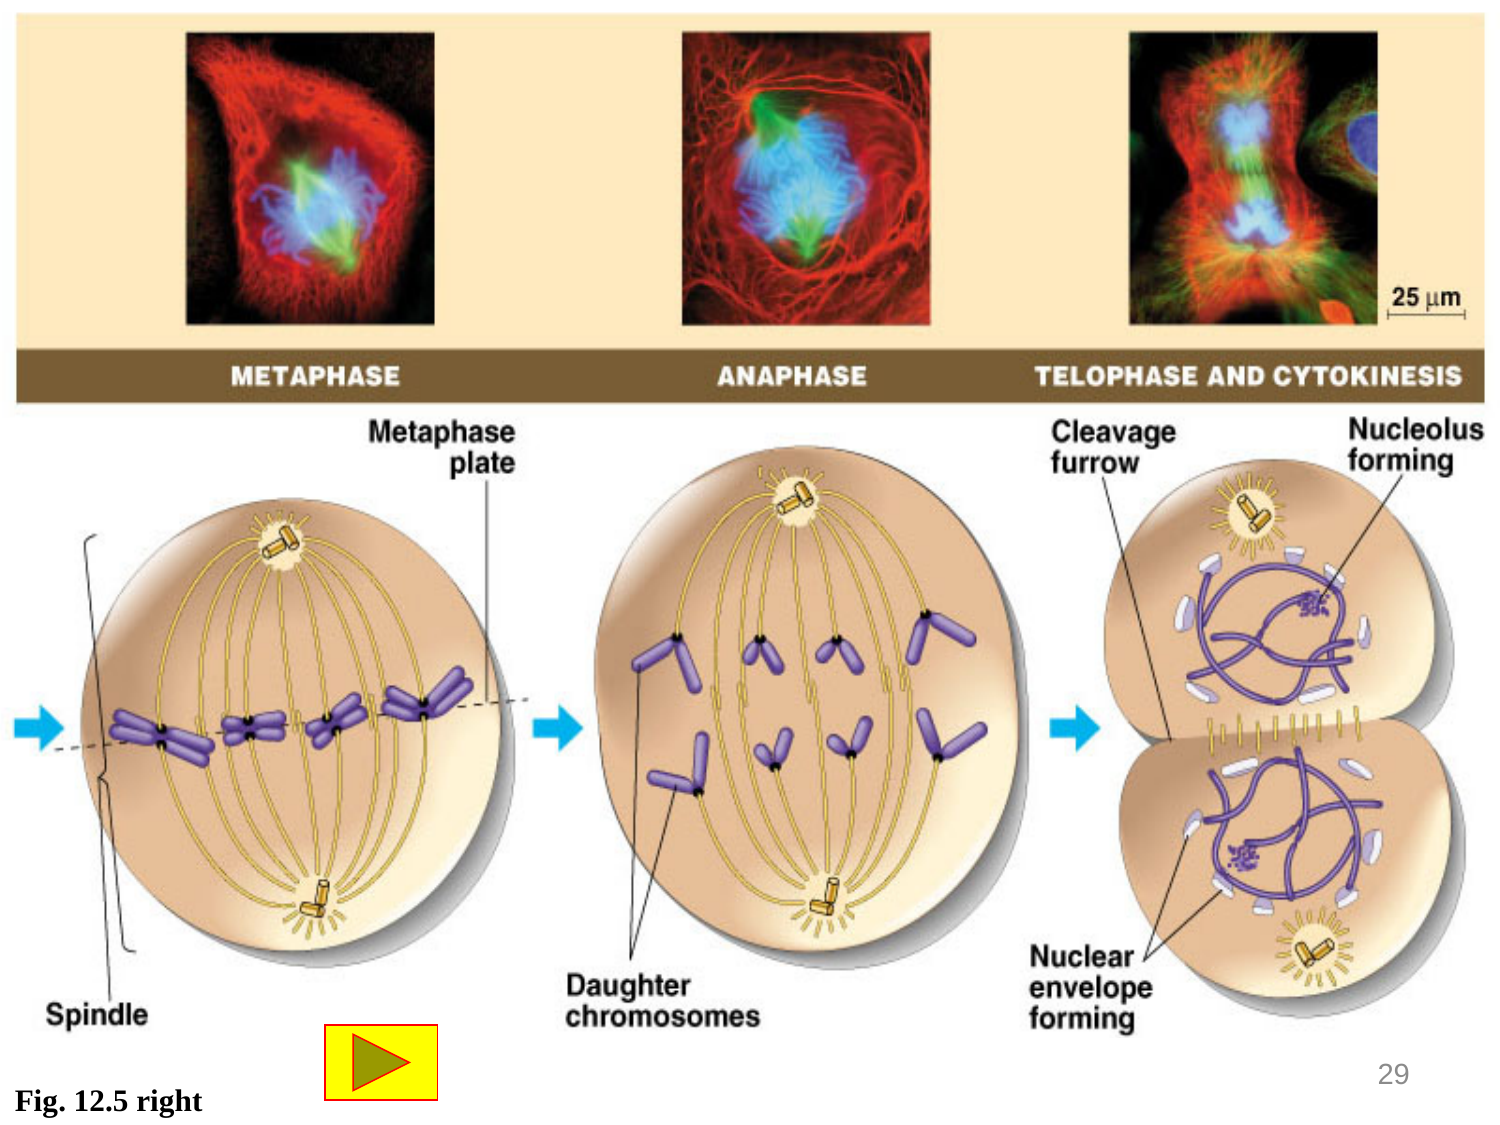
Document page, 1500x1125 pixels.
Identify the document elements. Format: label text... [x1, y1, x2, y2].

slide_number 29 [1074, 1046, 1425, 1103]
text_box [324, 1046, 438, 1100]
picture [0, 0, 1500, 1038]
text_box Fig. 12.5 right [0, 1072, 250, 1125]
